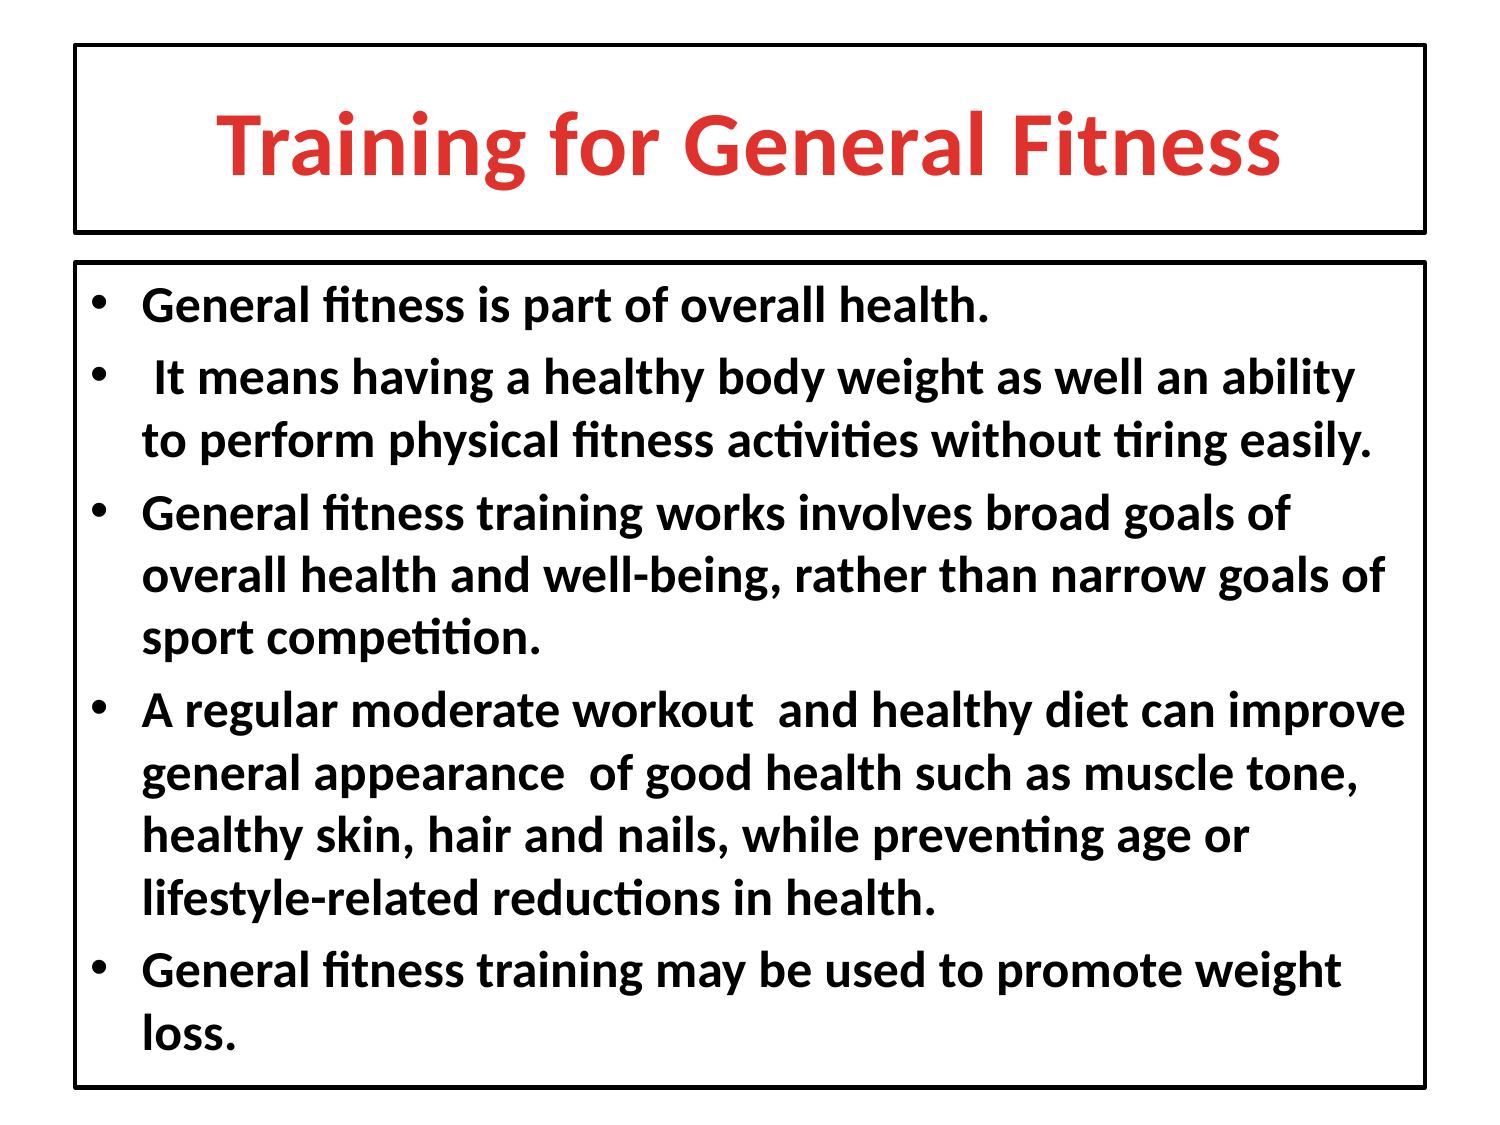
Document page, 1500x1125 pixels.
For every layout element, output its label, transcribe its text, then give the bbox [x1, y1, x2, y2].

title Training for General Fitness [73, 43, 1427, 235]
list General fitness is part of overall health. It means having a healthy body weight as well an ability to perform physical fitness activities without tiring easily. General fitness training works involves broad goals of overall health and well-being, rather than narrow goals of sport competition. A regular moderate workout and healthy diet can improve general appearance of good health such as muscle tone, healthy skin, hair and nails, while preventing age or lifestyle-related reductions in health. General fitness training may be used to promote weight loss. [73, 260, 1427, 1090]
